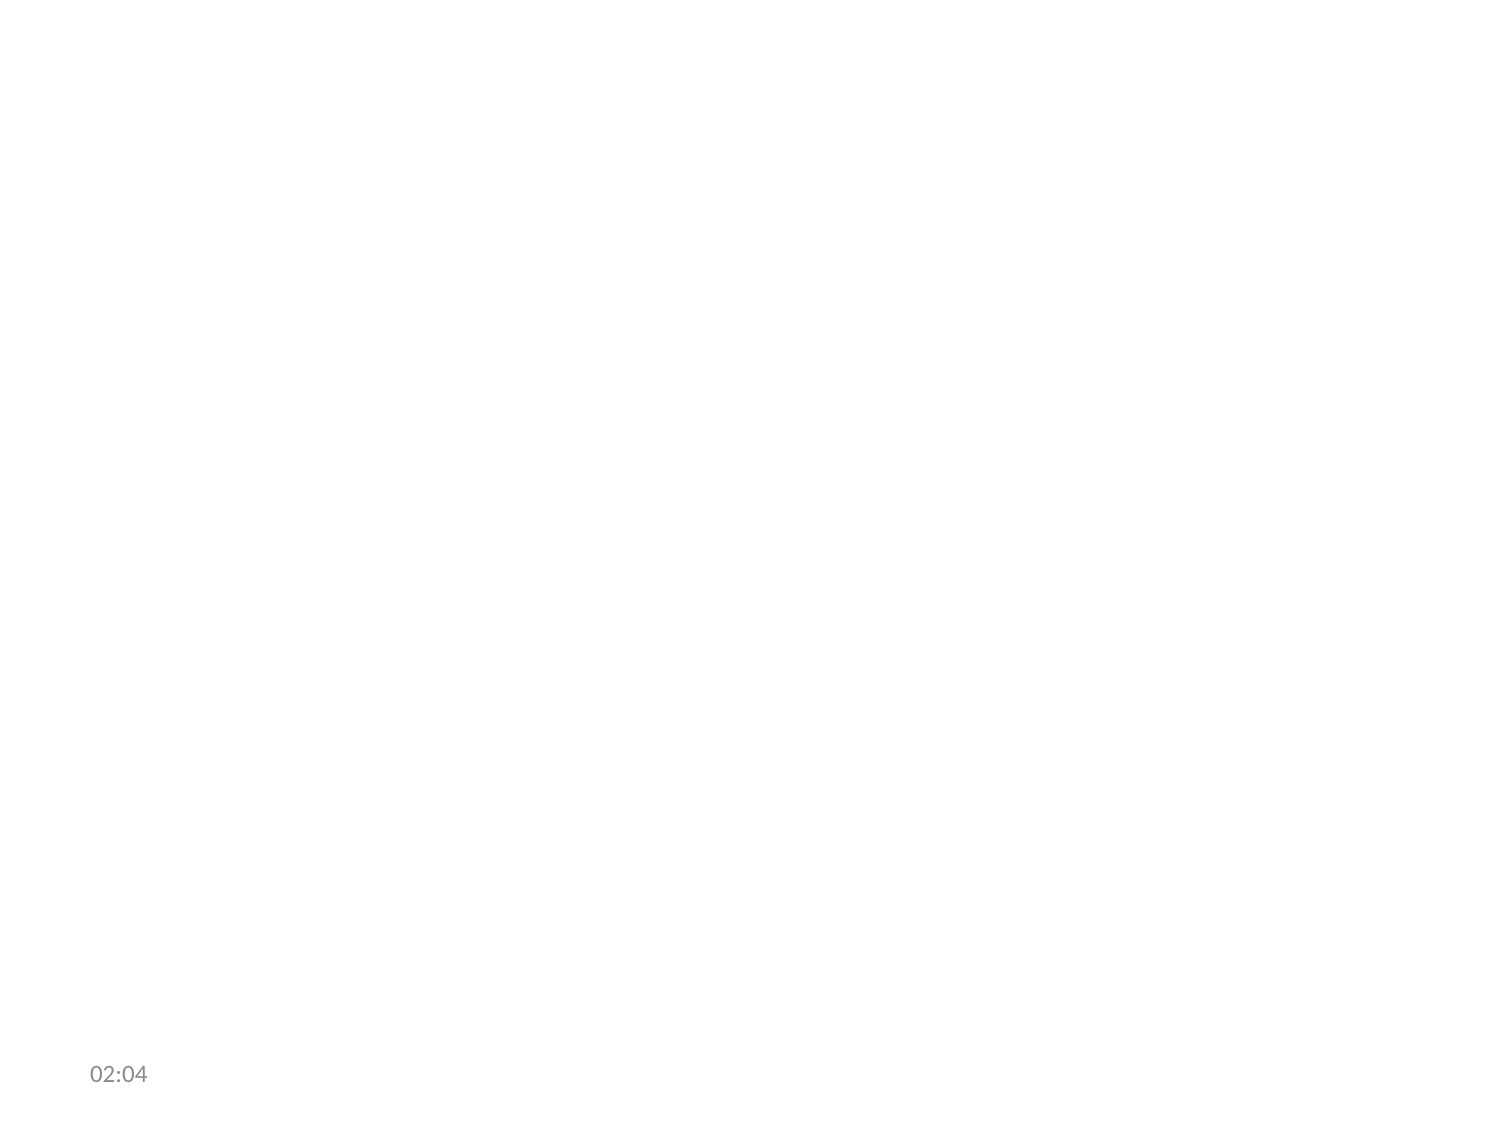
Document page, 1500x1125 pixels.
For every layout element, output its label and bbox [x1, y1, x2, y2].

slide_number [75, 1042, 425, 1103]
